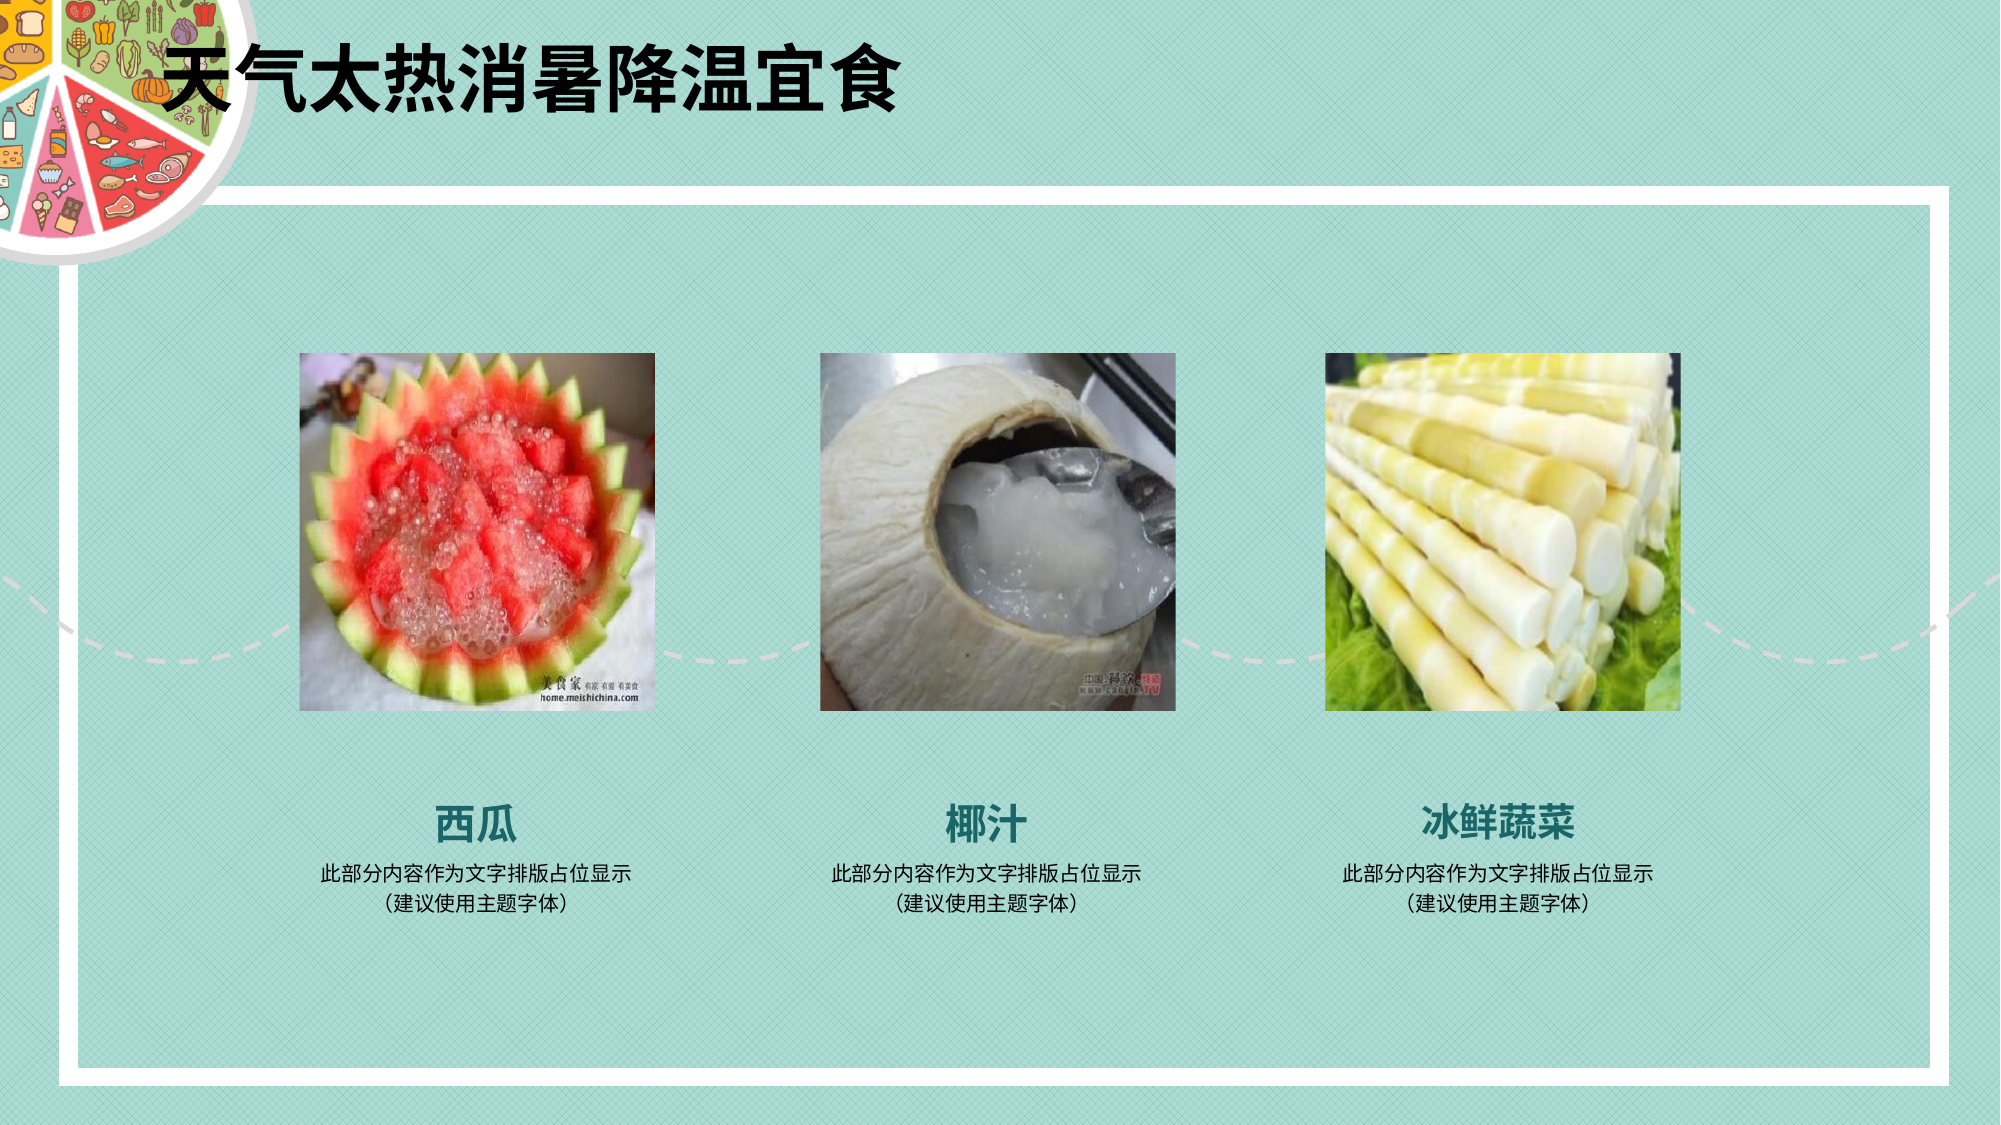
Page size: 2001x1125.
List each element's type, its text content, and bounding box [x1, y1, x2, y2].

title 天气太热消暑降温宜食 [145, 35, 1871, 131]
picture [0, 0, 238, 246]
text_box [0, 273, 2000, 938]
